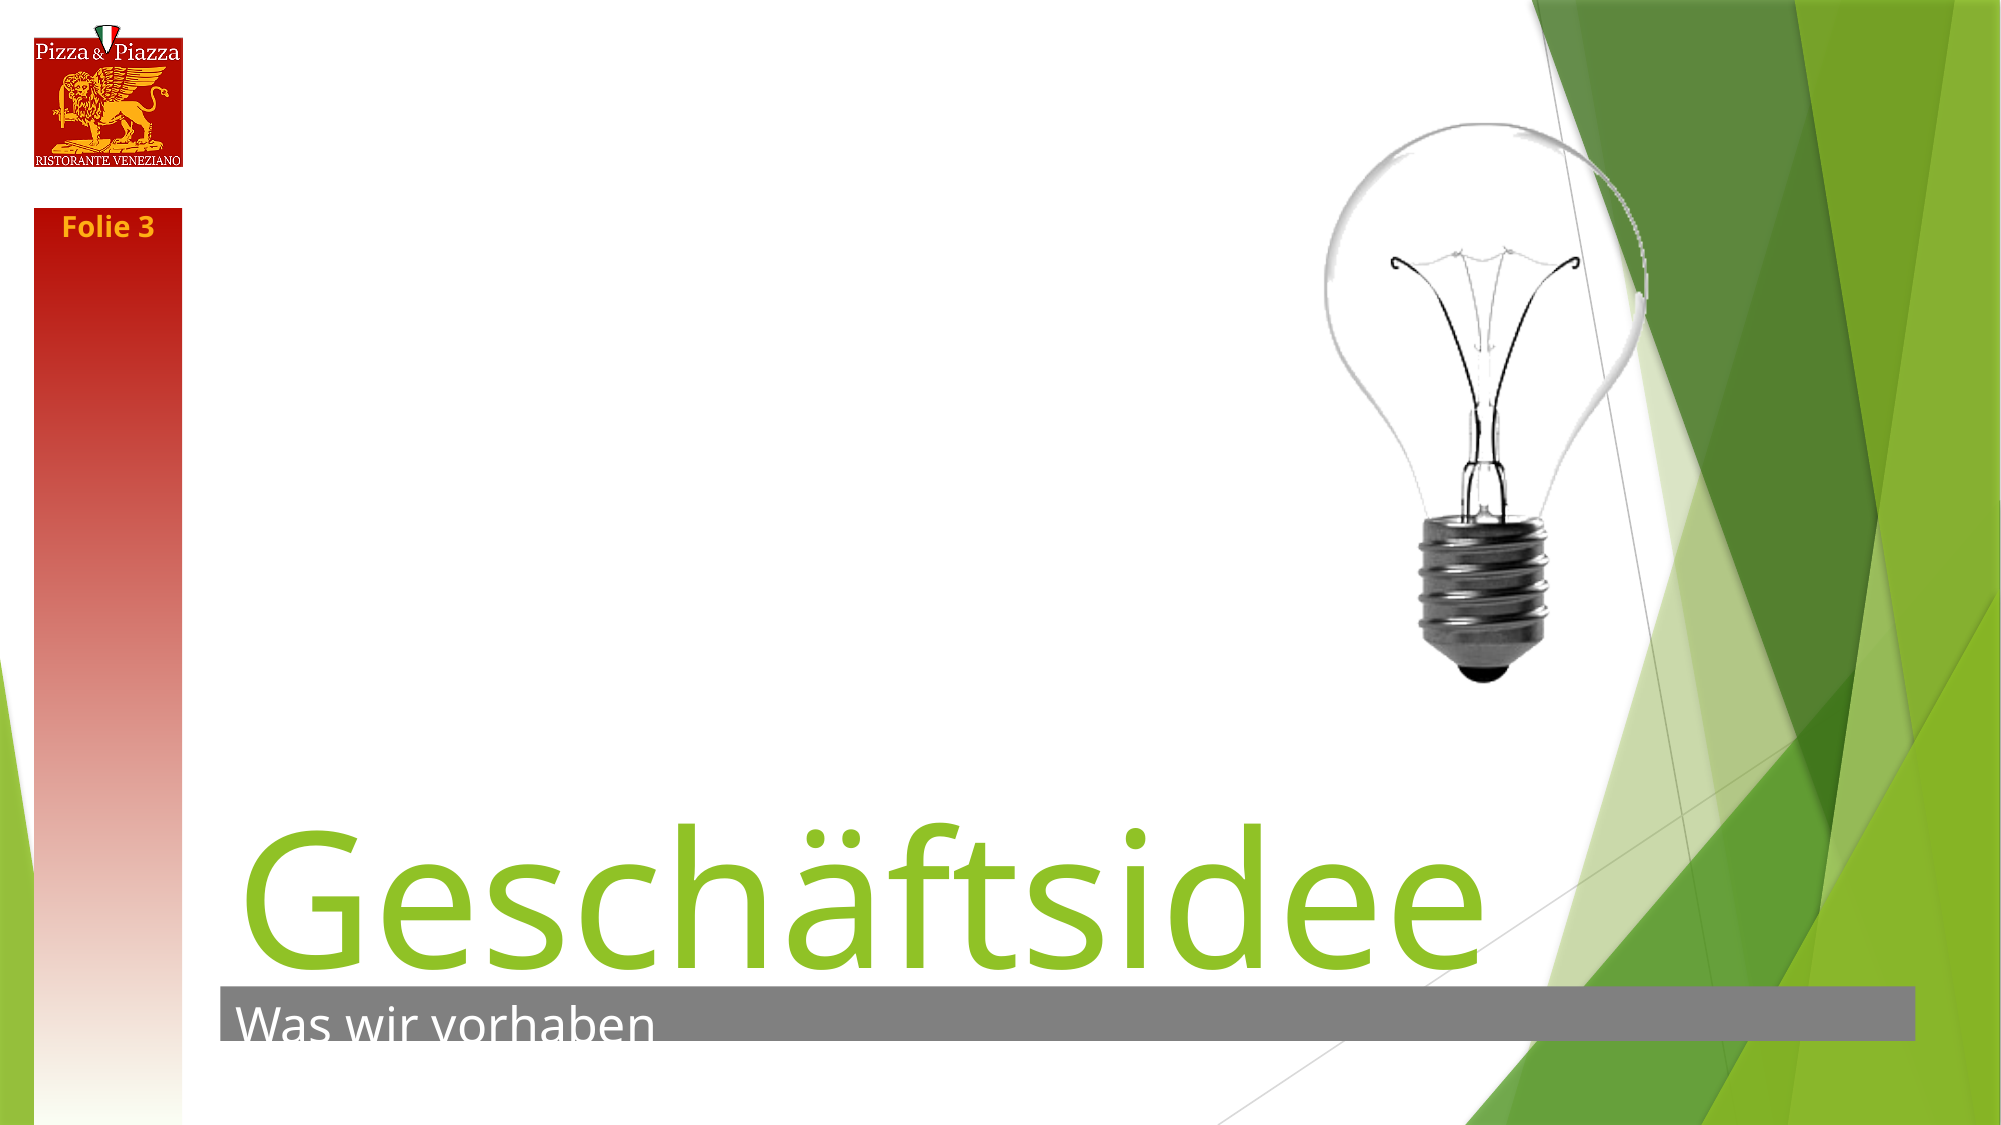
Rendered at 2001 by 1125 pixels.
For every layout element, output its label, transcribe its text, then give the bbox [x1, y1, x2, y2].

picture [1018, 36, 1916, 749]
picture [34, 25, 183, 167]
list Was wir vorhaben [220, 1014, 1916, 1041]
title Geschäftsidee [220, 768, 1916, 1014]
